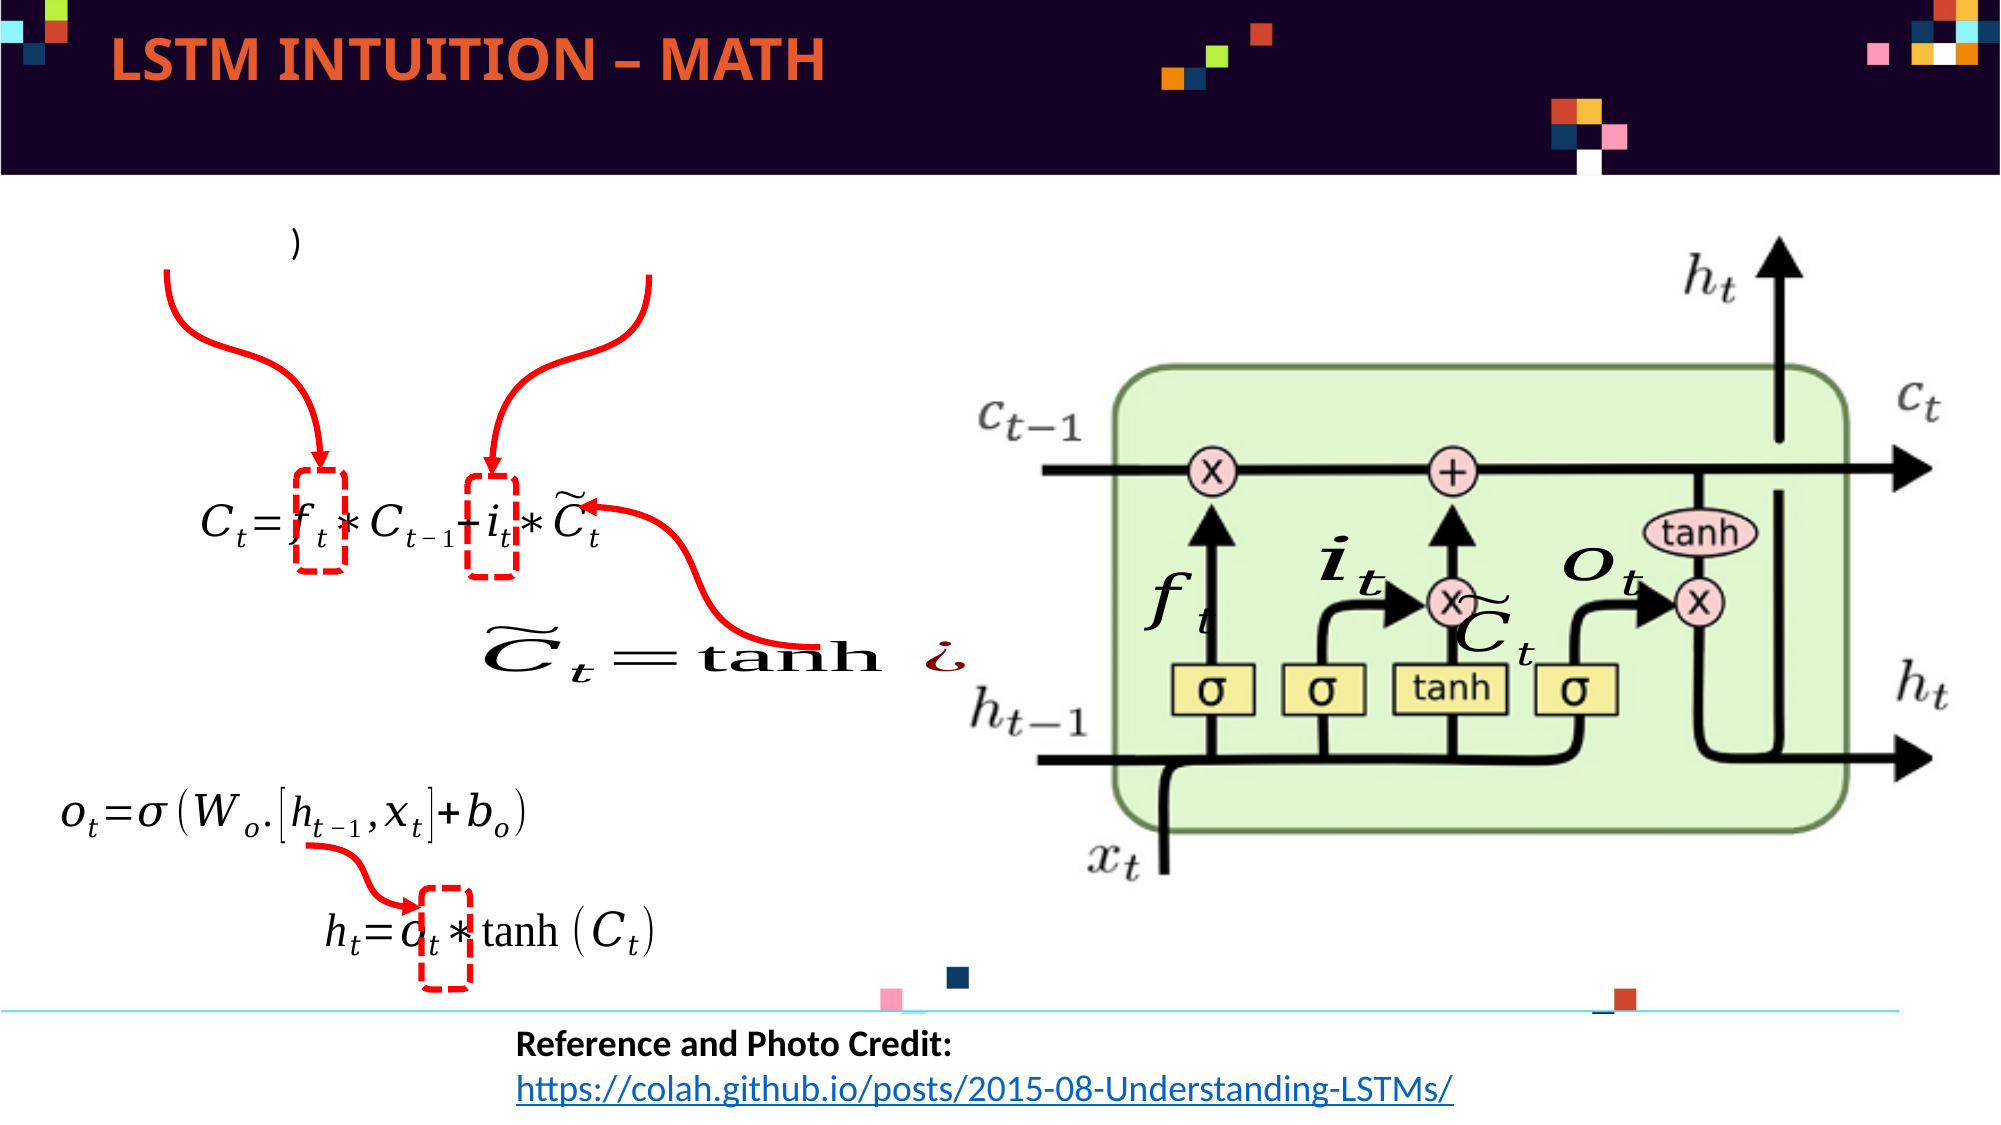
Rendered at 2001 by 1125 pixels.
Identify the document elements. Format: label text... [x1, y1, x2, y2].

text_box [143, 292, 345, 447]
picture [0, 0, 2001, 1014]
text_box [305, 845, 422, 908]
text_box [469, 296, 672, 454]
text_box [577, 506, 821, 648]
text_box Reference and Photo Credit: https://colah.github.io/posts/2015-08-Understanding-LSTMs/ [501, 1014, 1509, 1125]
